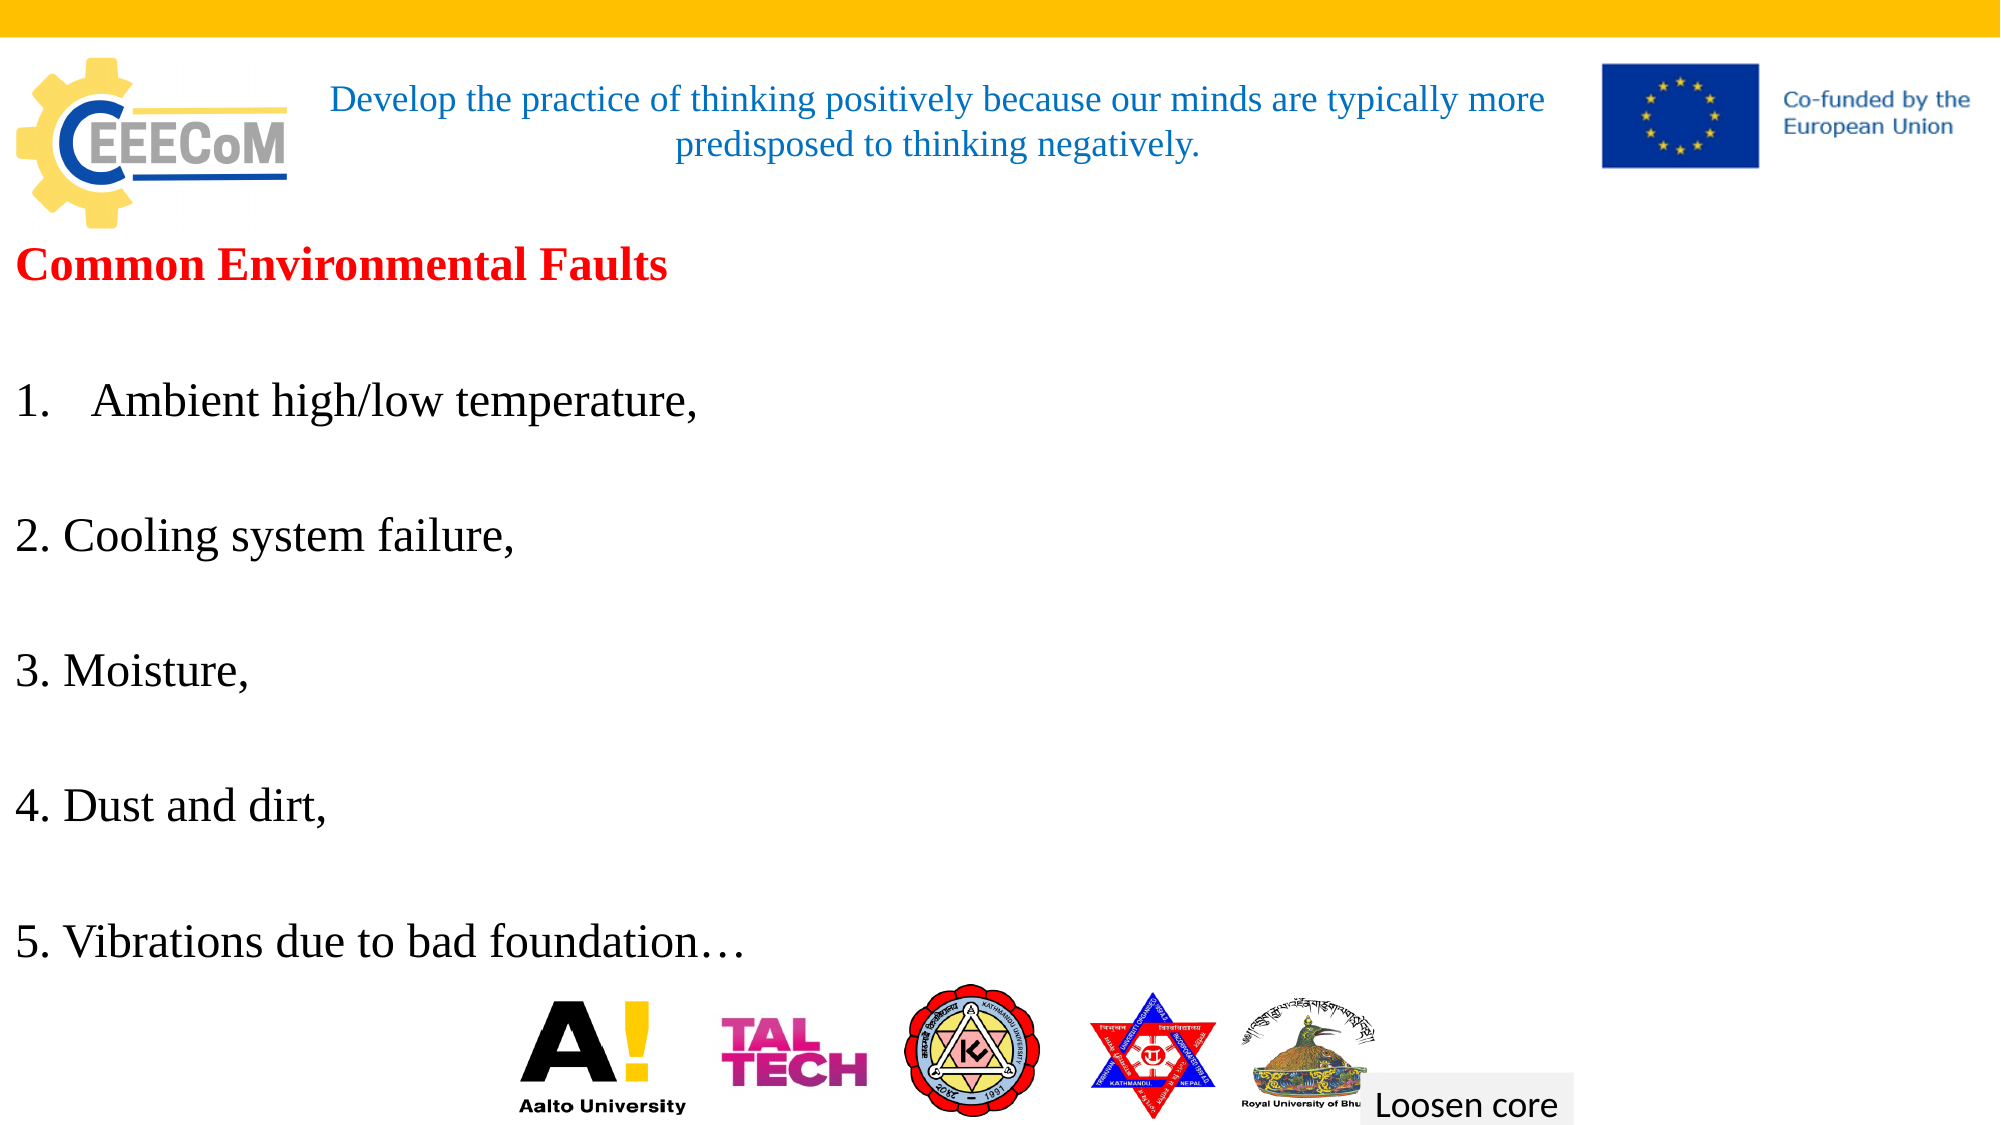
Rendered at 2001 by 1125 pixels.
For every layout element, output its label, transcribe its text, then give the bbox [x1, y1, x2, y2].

picture [512, 984, 1382, 1125]
list Common Environmental Faults Ambient high/low temperature, 2. Cooling system failure, 3. Moisture, 4. Dust and dirt, 5. Vibrations due to bad foundation… [0, 224, 2000, 975]
text_box Loosen core [1360, 1072, 1574, 1125]
picture [1595, 46, 2000, 181]
title Develop the practice of thinking positively because our minds are typically more predisposed to thinking negatively. [312, 37, 1565, 201]
picture [11, 50, 299, 224]
